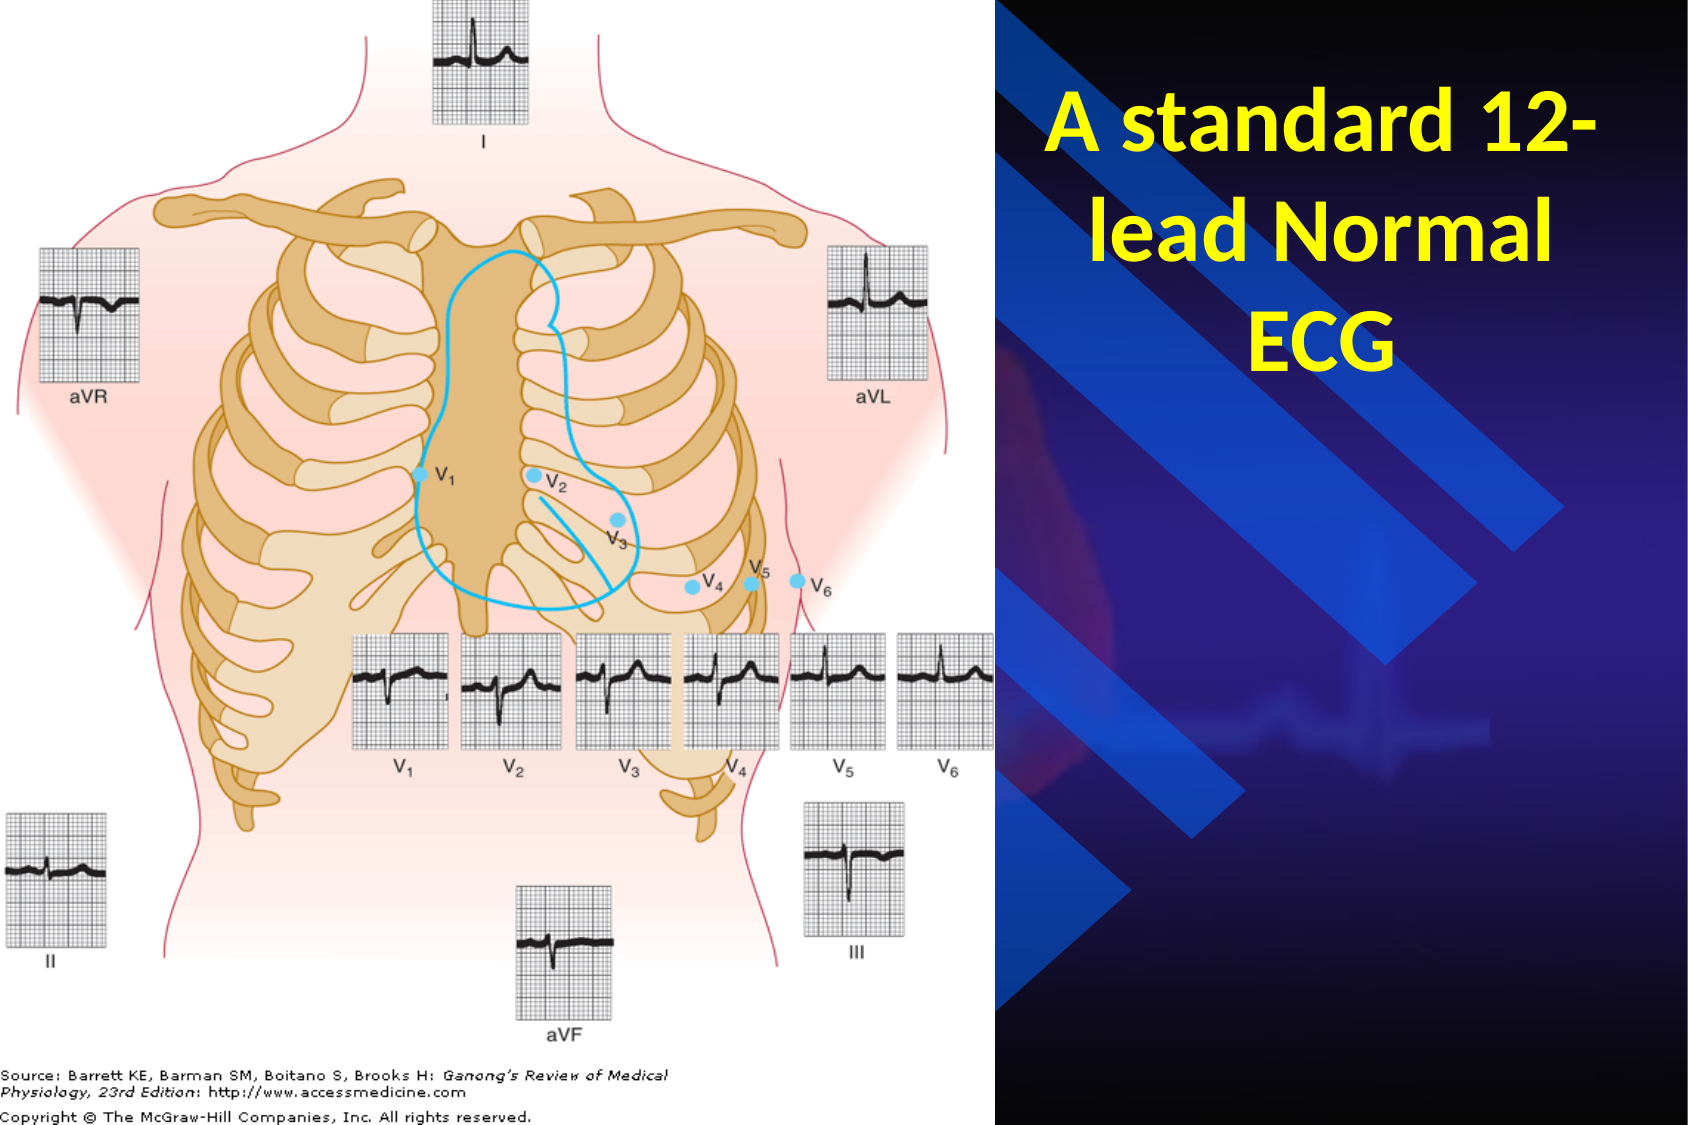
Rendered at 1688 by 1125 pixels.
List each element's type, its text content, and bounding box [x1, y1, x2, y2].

picture [995, 0, 1688, 1125]
picture [0, 0, 994, 1125]
text_box A standard 12-lead Normal ECG [998, 50, 1651, 400]
